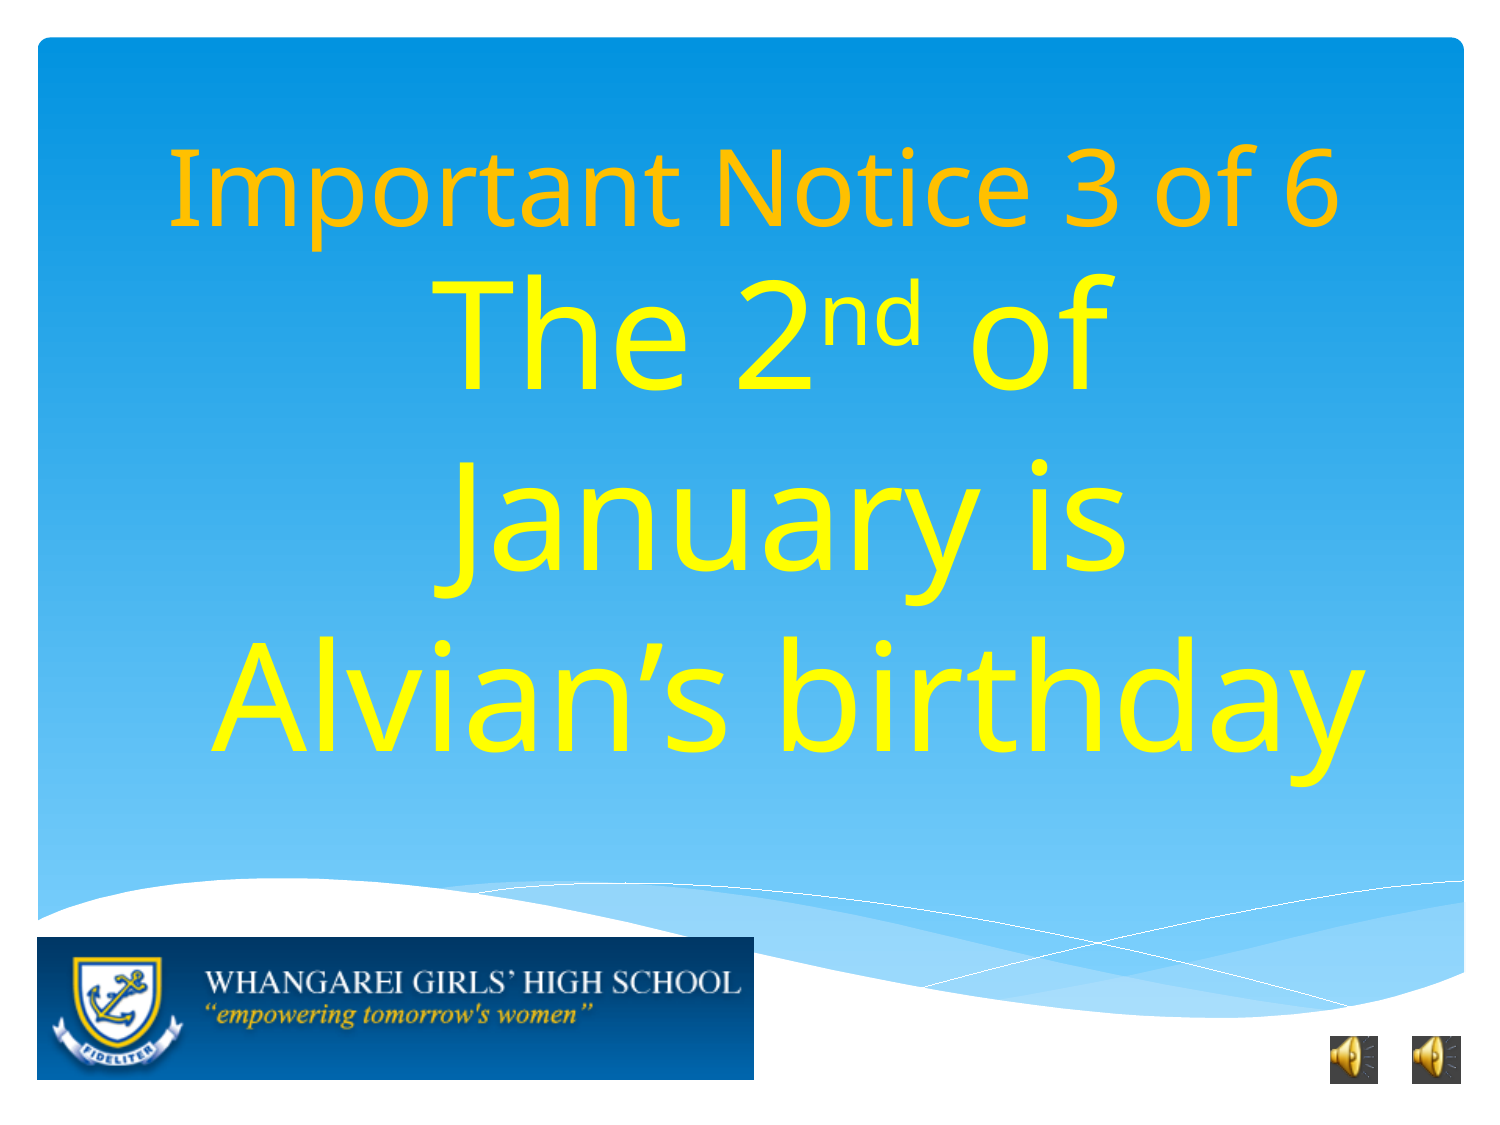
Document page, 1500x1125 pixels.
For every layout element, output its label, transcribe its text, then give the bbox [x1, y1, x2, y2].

picture [1328, 1034, 1380, 1086]
picture [37, 937, 754, 1080]
text_box The 2nd of January is Alvian’s birthday [149, 231, 1391, 963]
picture [1411, 1034, 1462, 1086]
text_box Important Notice 3 of 6 [149, 37, 1362, 255]
